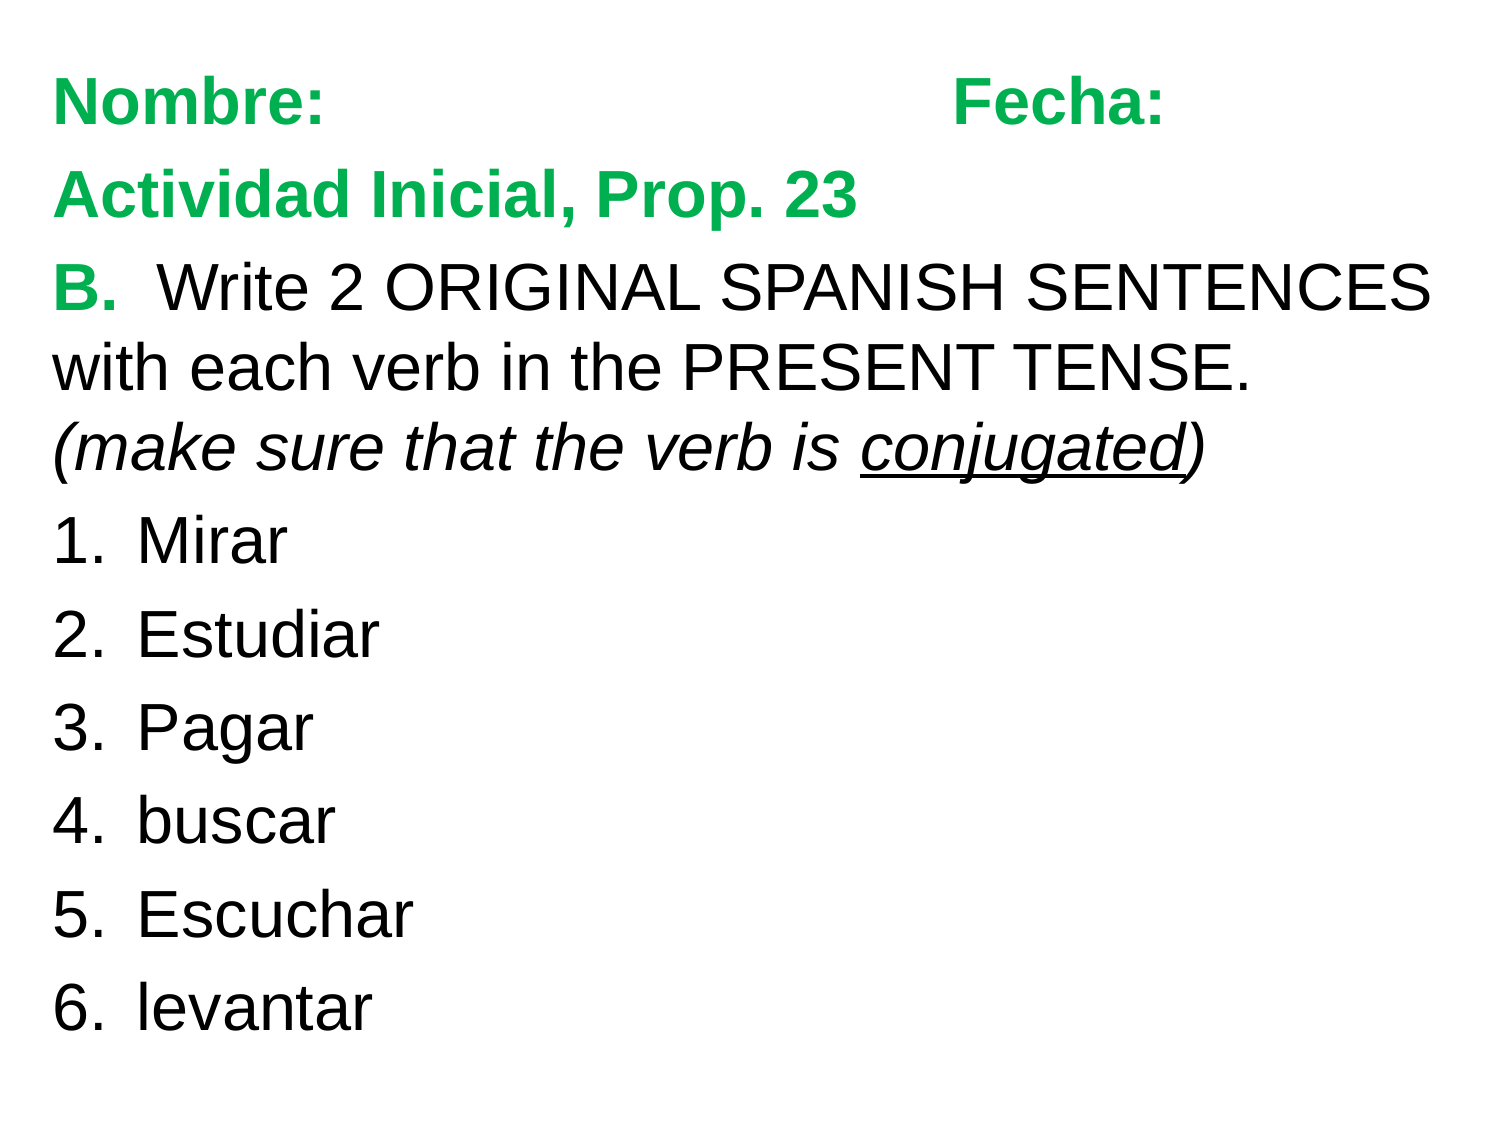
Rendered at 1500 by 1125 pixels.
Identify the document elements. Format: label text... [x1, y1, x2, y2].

list Nombre: Fecha: Actividad Inicial, Prop. 23 B. Write 2 ORIGINAL SPANISH SENTENCES with each verb in the PRESENT TENSE. (make sure that the verb is conjugated) Mirar Estudiar Pagar buscar Escuchar levantar [37, 50, 1463, 1063]
